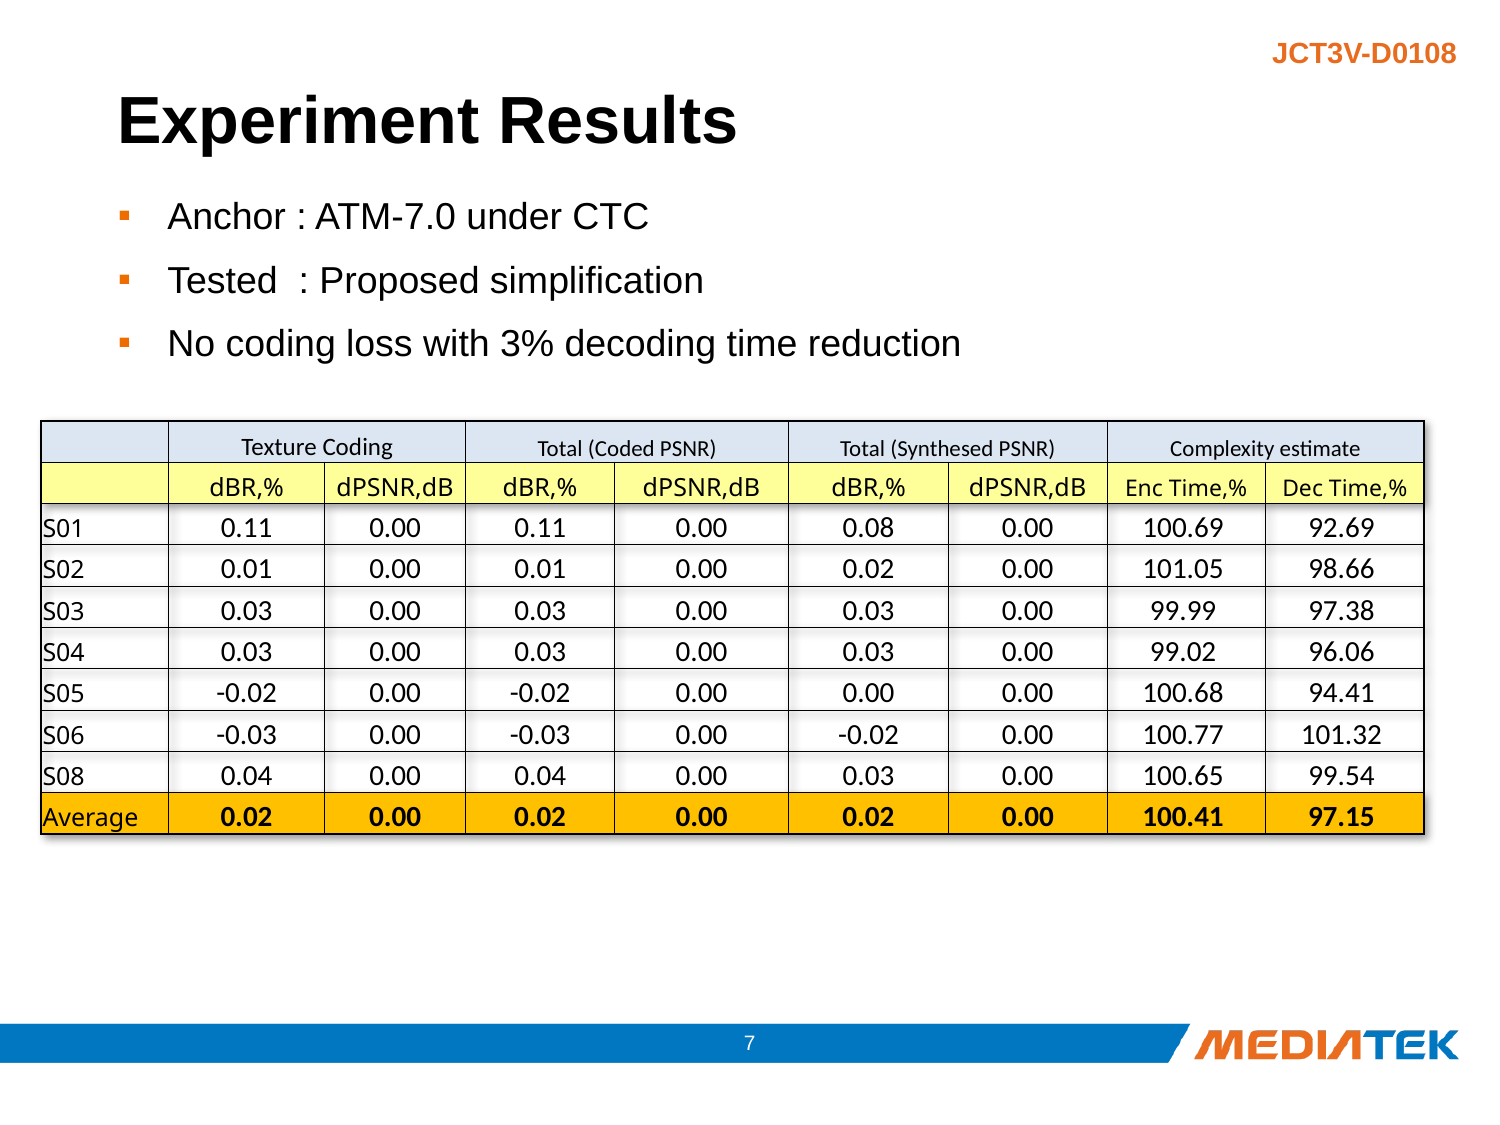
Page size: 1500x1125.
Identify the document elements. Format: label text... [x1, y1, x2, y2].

table_cell 0.01 [169, 545, 324, 586]
table_cell Dec Time,% [1266, 463, 1423, 503]
table_cell dPSNR,dB [949, 463, 1107, 503]
table_cell dPSNR,dB [615, 463, 788, 503]
table_header Complexity estimate [1108, 422, 1423, 462]
table_cell 0.03 [466, 628, 614, 668]
table_cell 0.04 [169, 752, 324, 792]
table_cell S01 [42, 504, 168, 544]
table_cell 99.54 [1266, 752, 1423, 792]
table_cell 99.99 [1108, 587, 1265, 627]
table_cell 0.00 [615, 504, 788, 544]
table_cell -0.02 [169, 669, 324, 710]
table_cell 0.02 [169, 793, 324, 833]
table_cell 0.00 [949, 545, 1107, 586]
table_cell 0.00 [325, 545, 465, 586]
table_cell 0.11 [466, 504, 614, 544]
table_cell 0.00 [325, 752, 465, 792]
table_cell 0.00 [325, 628, 465, 668]
table_cell 0.02 [466, 793, 614, 833]
table_cell 0.00 [325, 669, 465, 710]
table_cell dBR,% [169, 463, 324, 503]
table_cell Enc Time,% [1108, 463, 1265, 503]
table_cell 101.05 [1108, 545, 1265, 586]
table_cell 0.01 [466, 545, 614, 586]
table_cell [42, 463, 168, 503]
table_cell 0.00 [949, 793, 1107, 833]
table_cell 98.66 [1266, 545, 1423, 586]
table_cell dPSNR,dB [325, 463, 465, 503]
table_header [42, 422, 168, 462]
table_cell 0.00 [325, 504, 465, 544]
slide_number 6 [711, 1022, 789, 1090]
table_cell S08 [42, 752, 168, 792]
list Anchor : ATM-7.0 under CTC Tested : Proposed simplification No coding loss with 3% decoding time reduction [102, 184, 1425, 374]
table_cell 97.38 [1266, 587, 1423, 627]
table_cell dBR,% [466, 463, 614, 503]
table_cell 97.15 [1266, 793, 1423, 833]
table_cell dBR,% [789, 463, 948, 503]
table_cell 0.00 [325, 587, 465, 627]
table_cell 0.00 [615, 752, 788, 792]
table_cell -0.02 [789, 711, 948, 751]
table_cell 0.00 [949, 628, 1107, 668]
table_cell 100.77 [1108, 711, 1265, 751]
table_cell 101.32 [1266, 711, 1423, 751]
table_cell 0.00 [325, 711, 465, 751]
table_cell -0.03 [466, 711, 614, 751]
table_cell 0.11 [169, 504, 324, 544]
table_cell 0.00 [615, 628, 788, 668]
table_cell 0.03 [169, 587, 324, 627]
table_cell 0.03 [169, 628, 324, 668]
table_cell 0.04 [466, 752, 614, 792]
table_cell 100.69 [1108, 504, 1265, 544]
table_cell 96.06 [1266, 628, 1423, 668]
table_cell 0.03 [466, 587, 614, 627]
table_cell 0.00 [949, 752, 1107, 792]
picture [0, 1023, 711, 1063]
table_cell 100.41 [1108, 793, 1265, 833]
table_cell 100.65 [1108, 752, 1265, 792]
table_cell 0.00 [615, 793, 788, 833]
picture [789, 1023, 1459, 1063]
table_cell S04 [42, 628, 168, 668]
table_cell 0.02 [789, 793, 948, 833]
table_cell 99.02 [1108, 628, 1265, 668]
table_cell 0.08 [789, 504, 948, 544]
table_cell 0.00 [325, 793, 465, 833]
table_cell 0.00 [949, 669, 1107, 710]
table_cell -0.02 [466, 669, 614, 710]
table_cell 0.00 [949, 711, 1107, 751]
table_cell -0.03 [169, 711, 324, 751]
table_cell 0.00 [789, 669, 948, 710]
table_cell 0.03 [789, 628, 948, 668]
table_cell S06 [42, 711, 168, 751]
table_cell 0.00 [615, 545, 788, 586]
table_header Total (Synthesed PSNR) [789, 422, 1107, 462]
table_cell 0.00 [949, 587, 1107, 627]
table_cell S03 [42, 587, 168, 627]
title Experiment Results [101, 62, 1425, 172]
table_cell 100.68 [1108, 669, 1265, 710]
table_header Total (Coded PSNR) [466, 422, 788, 462]
table_cell 0.00 [615, 587, 788, 627]
table_cell 0.03 [789, 752, 948, 792]
table_cell S05 [42, 669, 168, 710]
table_cell 92.69 [1266, 504, 1423, 544]
table_header Texture Coding [169, 422, 465, 462]
table_cell Average [42, 793, 168, 833]
table_cell S02 [42, 545, 168, 586]
table_cell 0.03 [789, 587, 948, 627]
table_cell 0.00 [615, 711, 788, 751]
table_cell 0.00 [615, 669, 788, 710]
table_cell 0.00 [949, 504, 1107, 544]
table_cell 0.02 [789, 545, 948, 586]
table_cell 94.41 [1266, 669, 1423, 710]
